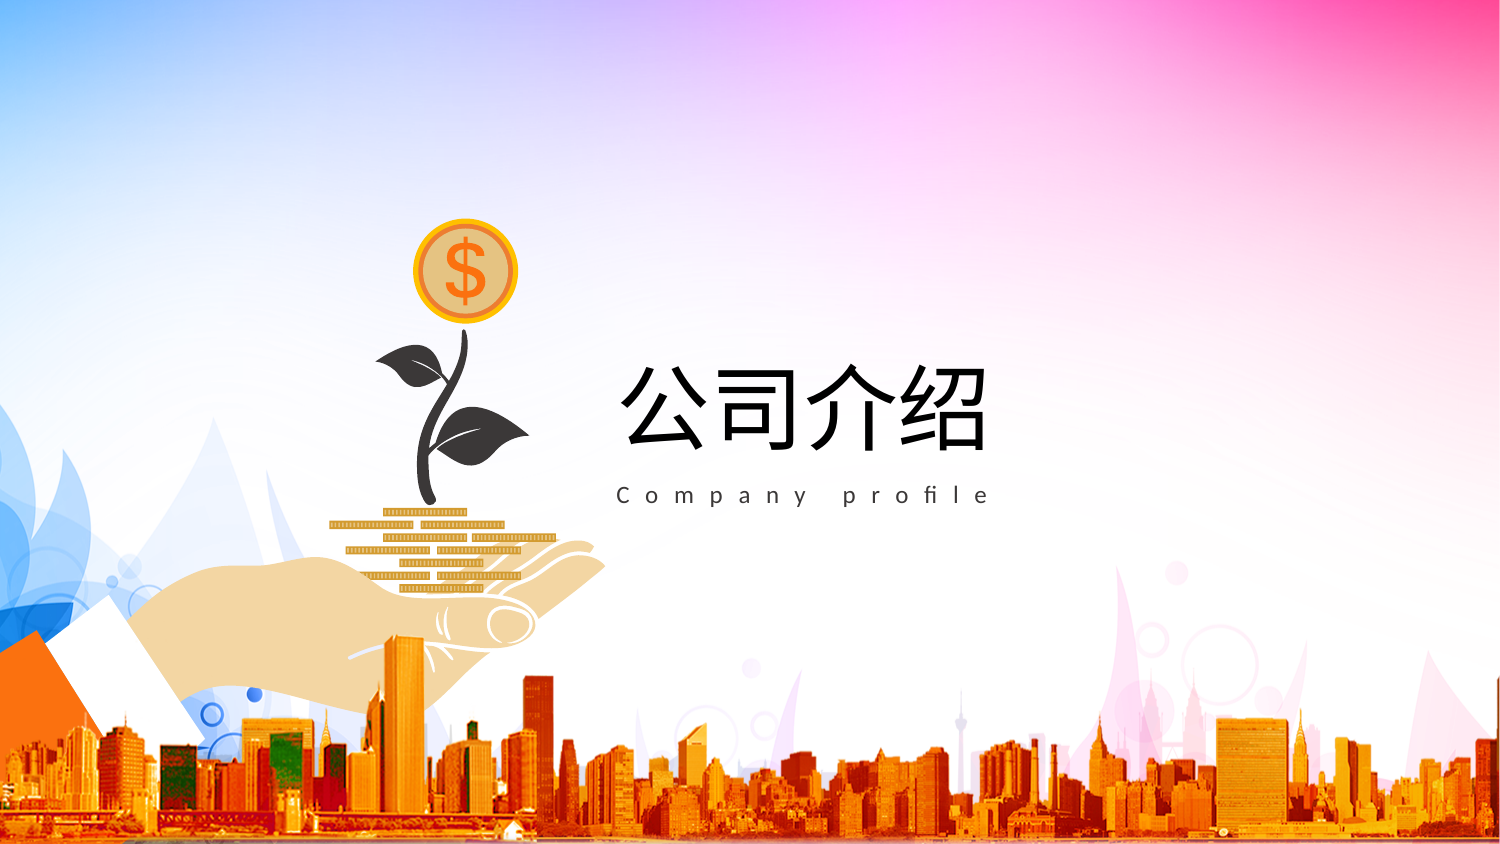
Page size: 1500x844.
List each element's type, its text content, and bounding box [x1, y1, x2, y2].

picture [0, 0, 1500, 844]
title 公司介绍 [601, 119, 1401, 471]
list Company profile [601, 474, 1150, 619]
